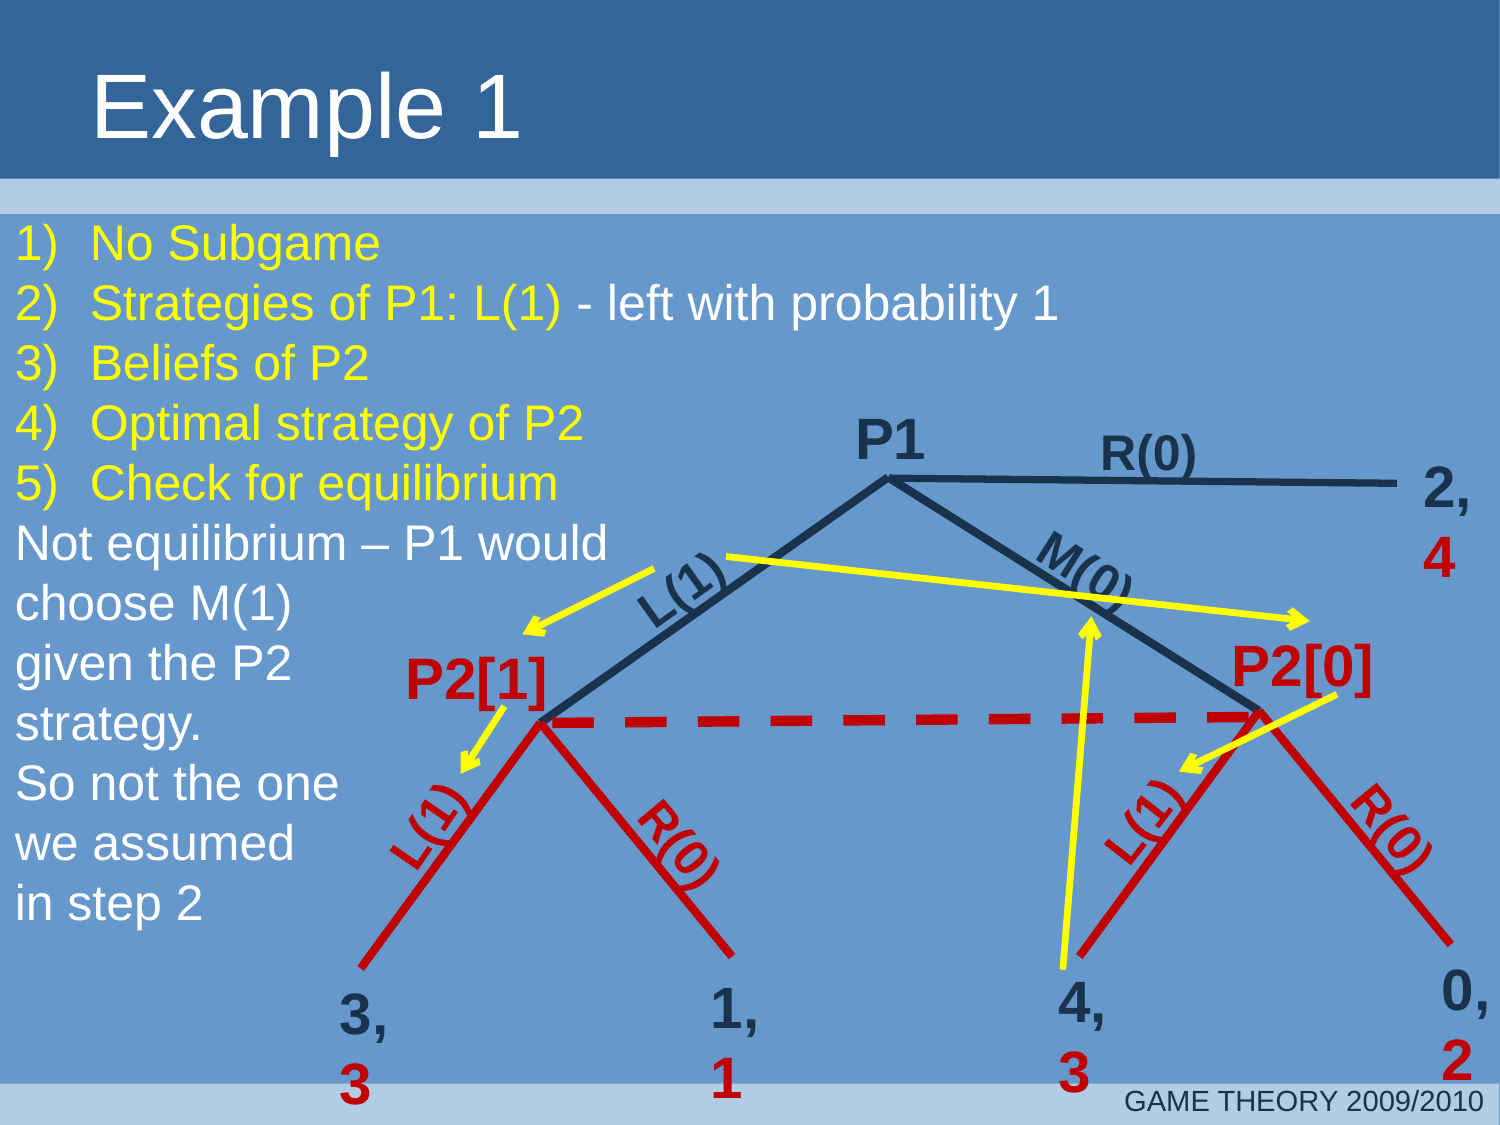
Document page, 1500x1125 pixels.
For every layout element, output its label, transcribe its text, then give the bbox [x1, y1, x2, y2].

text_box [900, 778, 1254, 808]
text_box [522, 568, 655, 635]
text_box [1179, 693, 1338, 772]
title Example 1 [74, 42, 1464, 162]
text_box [448, 718, 517, 762]
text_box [725, 556, 1311, 622]
text_box No Subgame Strategies of P1: L(1) - left with probability 1 Beliefs of P2 Optimal strategy of P2 Check for equilibrium Not equilibrium – P1 would choose M(1) given the P2 strategy. So not the one we assumed in step 2 [0, 203, 1080, 998]
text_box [324, 393, 1500, 1125]
